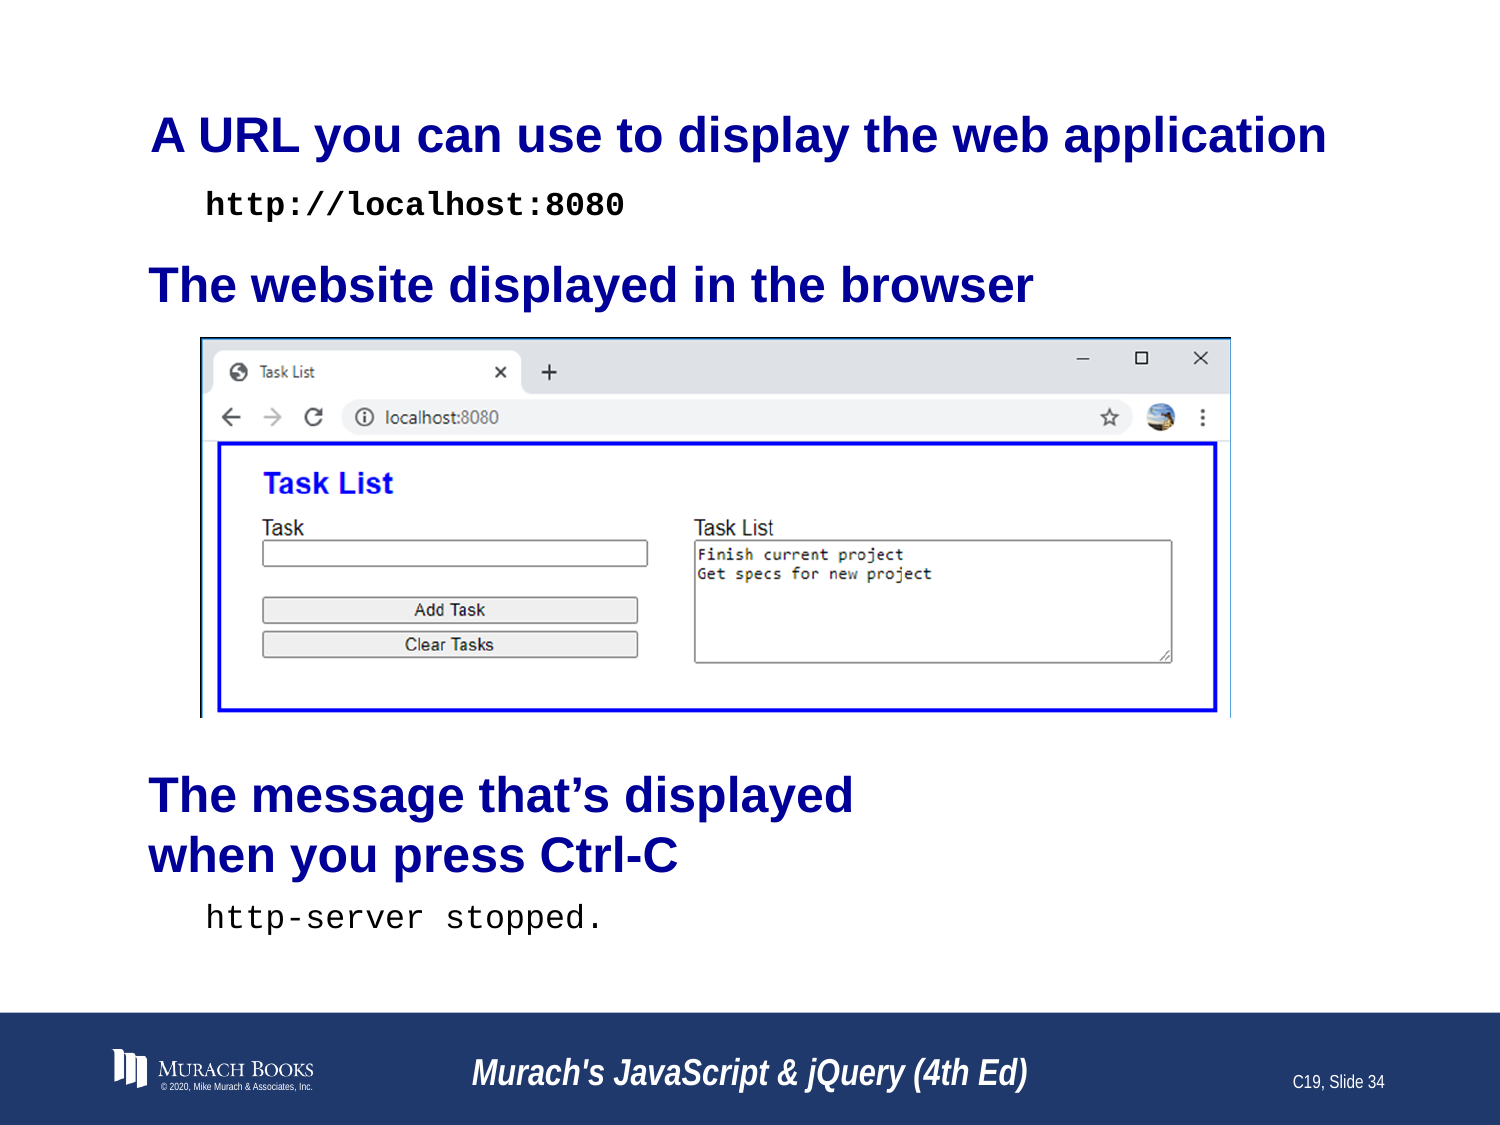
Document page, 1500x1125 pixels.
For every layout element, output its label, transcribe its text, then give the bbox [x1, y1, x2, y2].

list The message that’s displayed when you press Ctrl-C http-server stopped. [133, 755, 1346, 988]
list http://localhost:8080 The website displayed in the browser [133, 174, 1346, 463]
slide_number C19, Slide 34 [1087, 1025, 1400, 1100]
footer © 2020, Mike Murach & Associates, Inc. [12, 1025, 463, 1100]
title A URL you can use to display the web application [150, 102, 1350, 164]
slide_number Murach's JavaScript & jQuery (4th Ed) [463, 1025, 1050, 1100]
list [199, 337, 1231, 719]
